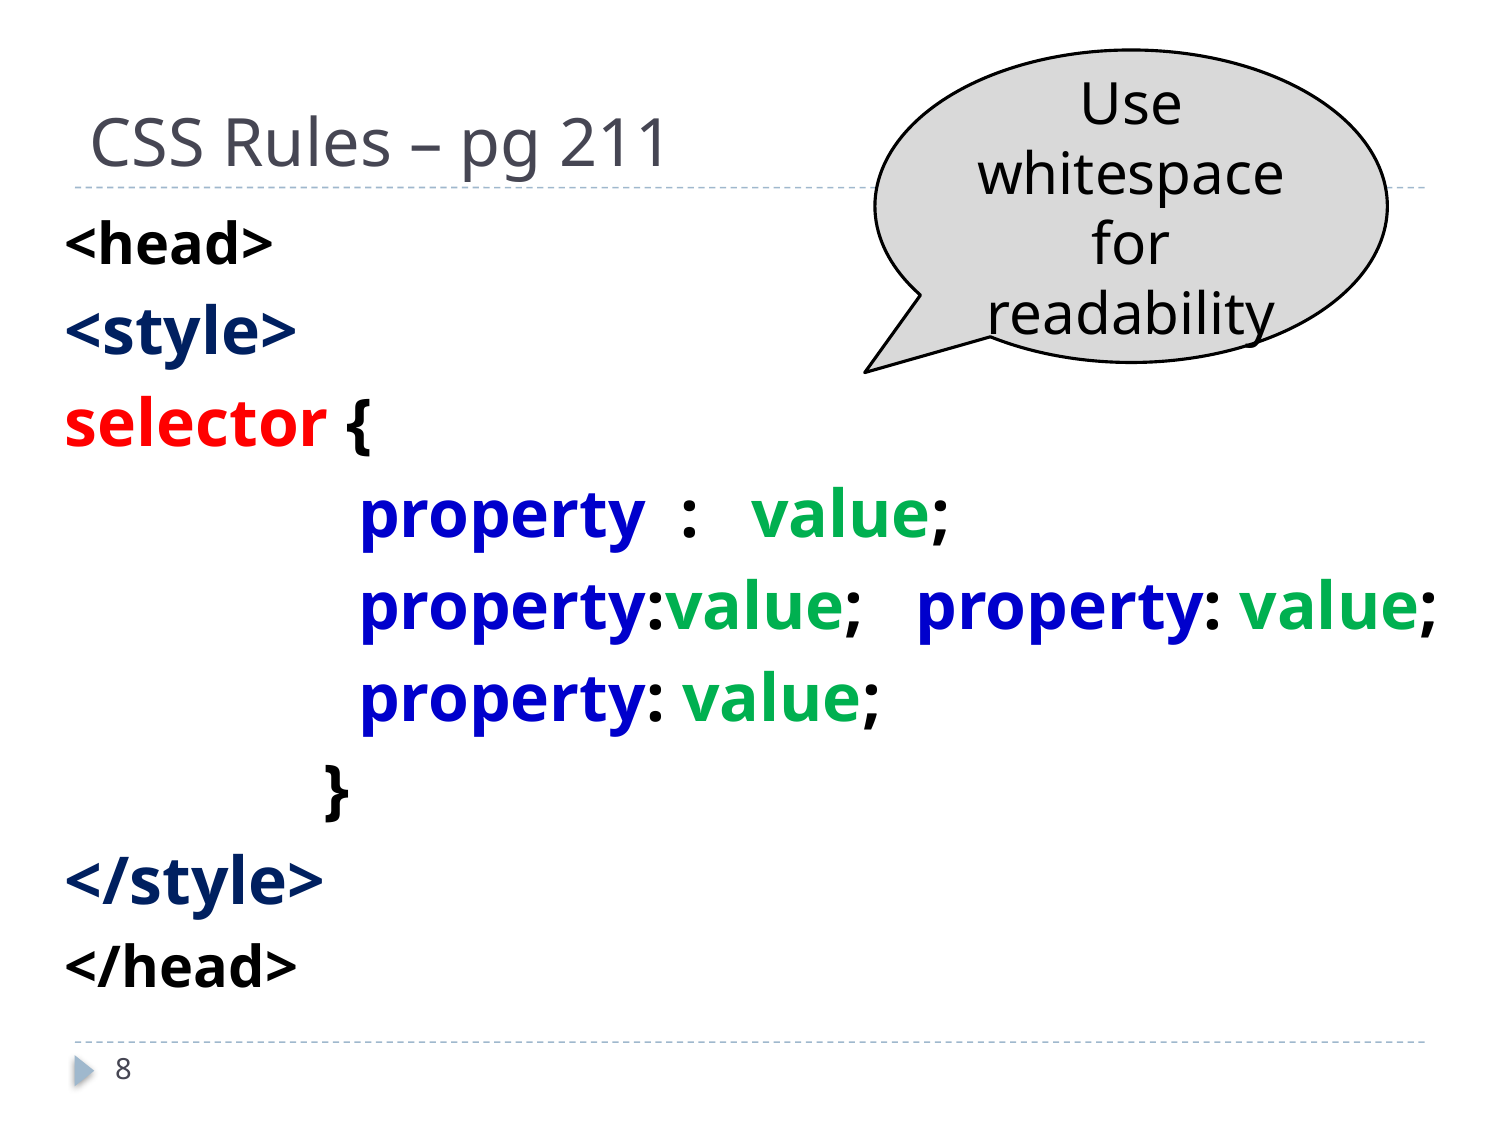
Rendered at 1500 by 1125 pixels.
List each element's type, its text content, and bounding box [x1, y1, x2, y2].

text_box Use whitespace for readability [863, 48, 1389, 375]
slide_number 8 [100, 1042, 426, 1103]
list <head> <style> selector { property : value; property:value; property: value; property: value; } </style> </head> [50, 200, 1463, 1025]
title CSS Rules – pg 211 [75, 24, 1425, 188]
